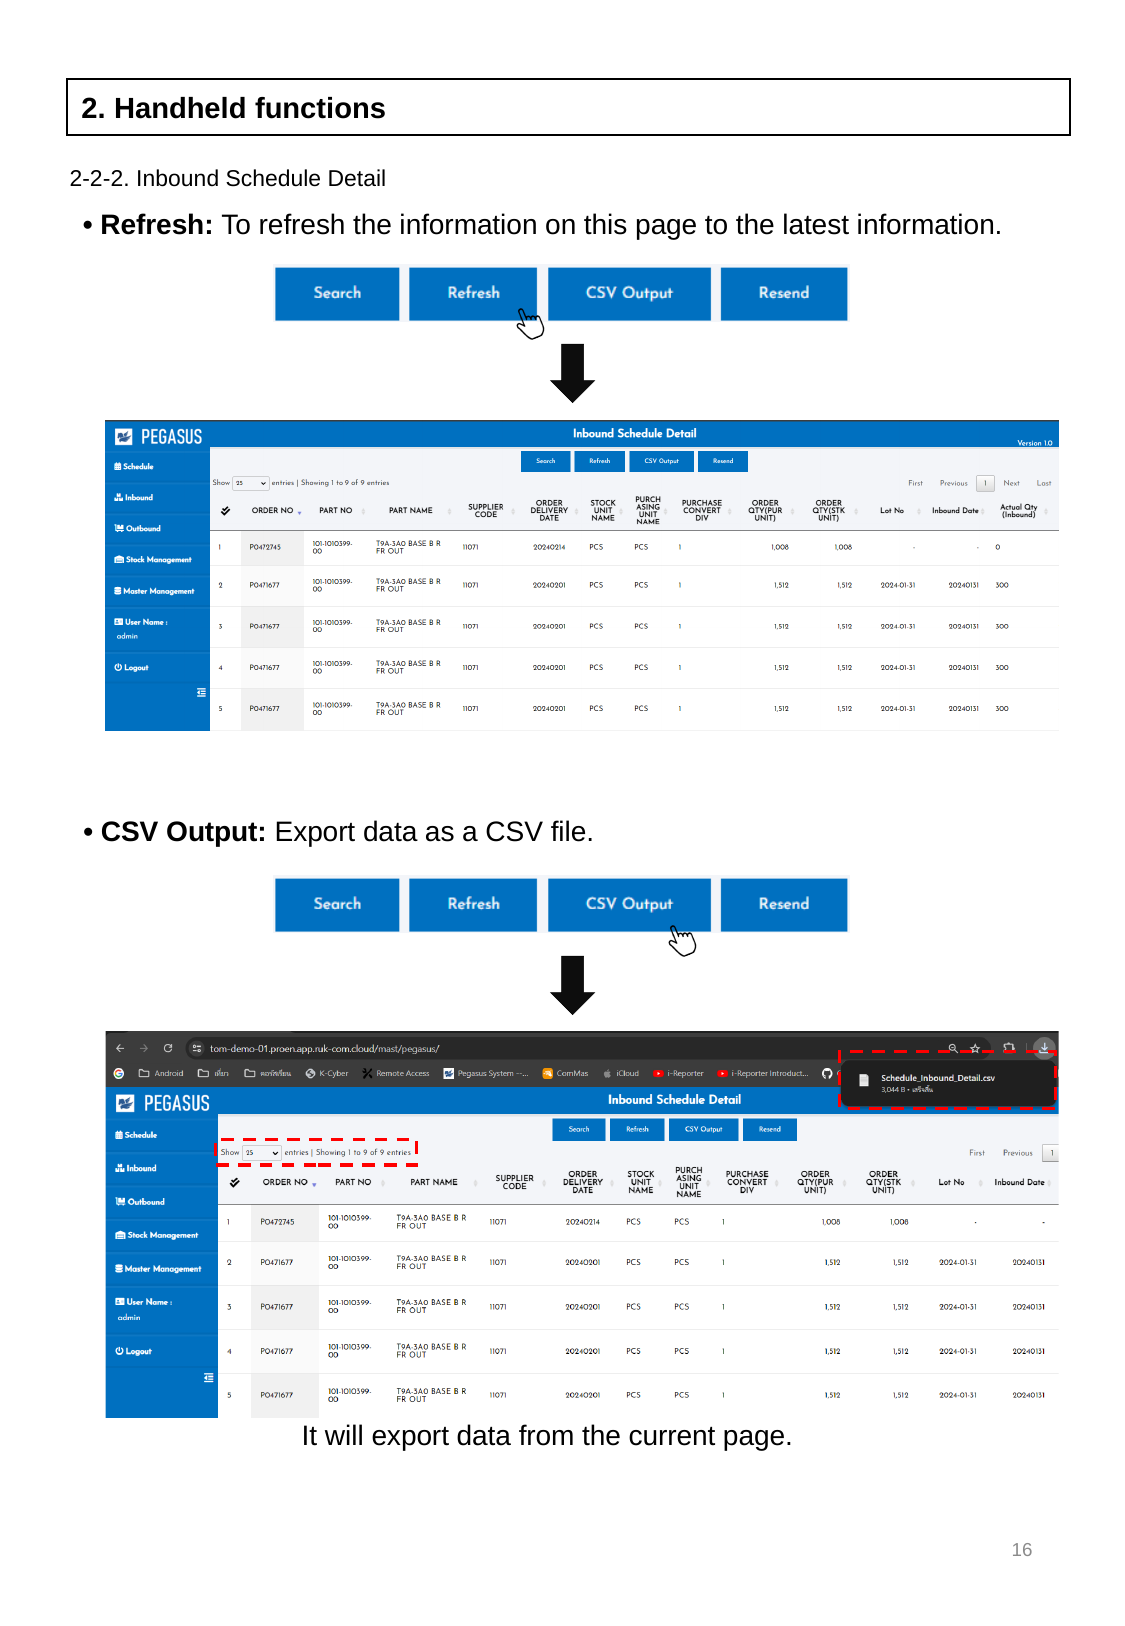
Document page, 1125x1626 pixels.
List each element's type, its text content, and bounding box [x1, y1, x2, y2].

slide_number 16 [794, 1506, 1048, 1593]
picture [105, 420, 1059, 731]
text_box [548, 343, 598, 405]
picture [105, 1031, 1059, 1418]
text_box [548, 955, 598, 1017]
picture [273, 264, 850, 344]
text_box It will export data from the current page. [286, 1418, 850, 1459]
text_box 2. Handheld functions [66, 78, 1071, 136]
text_box 2-2-2. Inbound Schedule Detail [54, 156, 744, 199]
text_box • CSV Output: Export data as a CSV file. [68, 805, 631, 854]
text_box • Refresh: To refresh the information on this page to the latest information. [68, 198, 1096, 248]
picture [273, 875, 850, 961]
